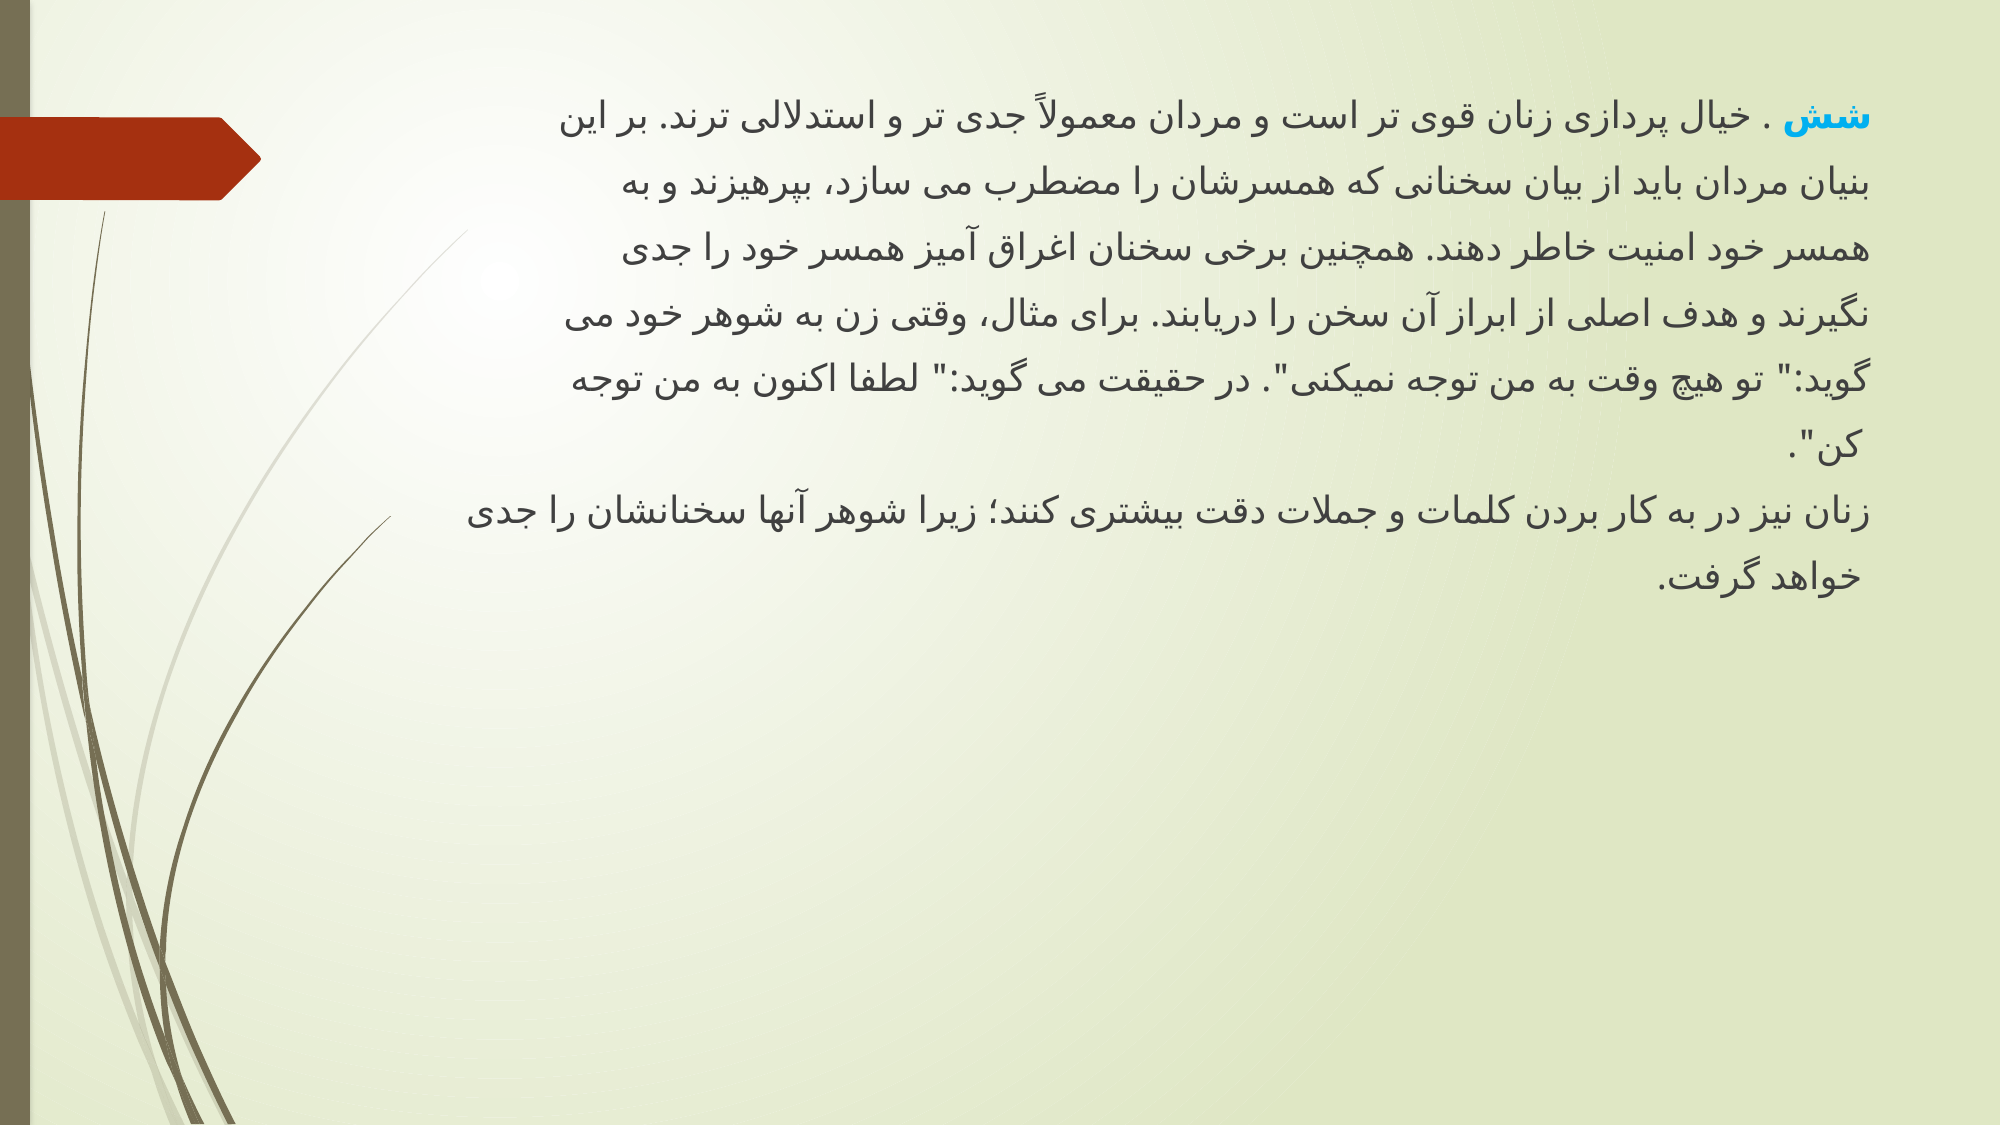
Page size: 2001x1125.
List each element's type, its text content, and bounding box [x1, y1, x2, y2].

list شش . خیال پردازی زنان قوی تر است و مردان معمولاً جدی تر و استدلالی ترند. بر این بنیان مردان باید از بیان سخنانی که همسرشان را مضطرب می سازد، بپرهیزند و به همسر خود امنیت خاطر دهند. همچنین برخی سخنان اغراق آمیز همسر خود را جدی نگیرند و هدف اصلی از ابراز آن سخن را دریابند. برای مثال، وقتی زن به شوهر خود می گوید:" تو هیچ وقت به من توجه نمیکنی". در حقیقت می گوید:" لطفا اکنون به من توجه کن". زنان نیز در به کار بردن کلمات و جملات دقت بیشتری کنند؛ زیرا شوهر آنها سخنانشان را جدی خواهد گرفت. [424, 83, 1888, 970]
